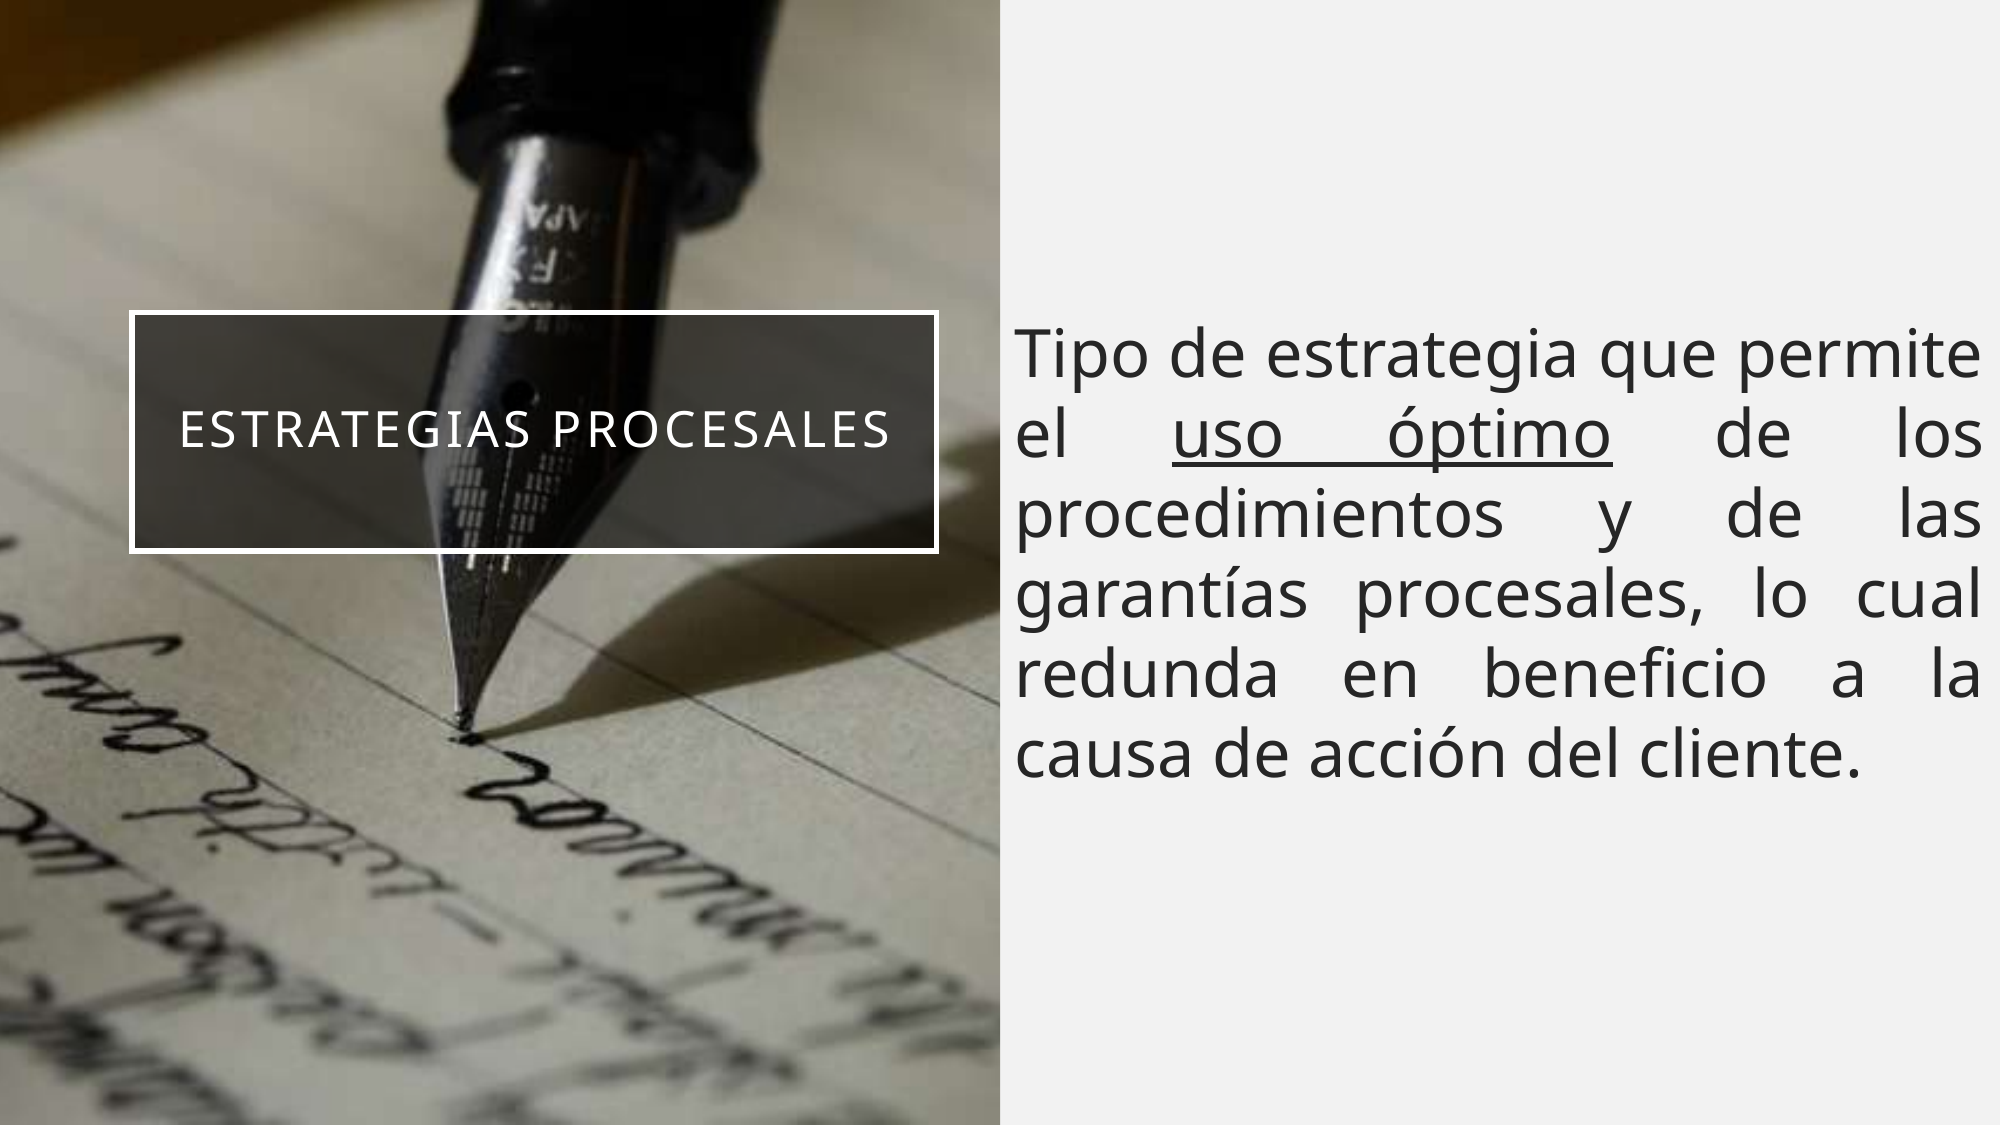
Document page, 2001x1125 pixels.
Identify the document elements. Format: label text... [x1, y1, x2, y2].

picture [0, 0, 1001, 1125]
list Tipo de estrategia que permite el uso óptimo de los procedimientos y de las garantías procesales, lo cual redunda en beneficio a la causa de acción del cliente. [1001, 0, 2000, 1125]
